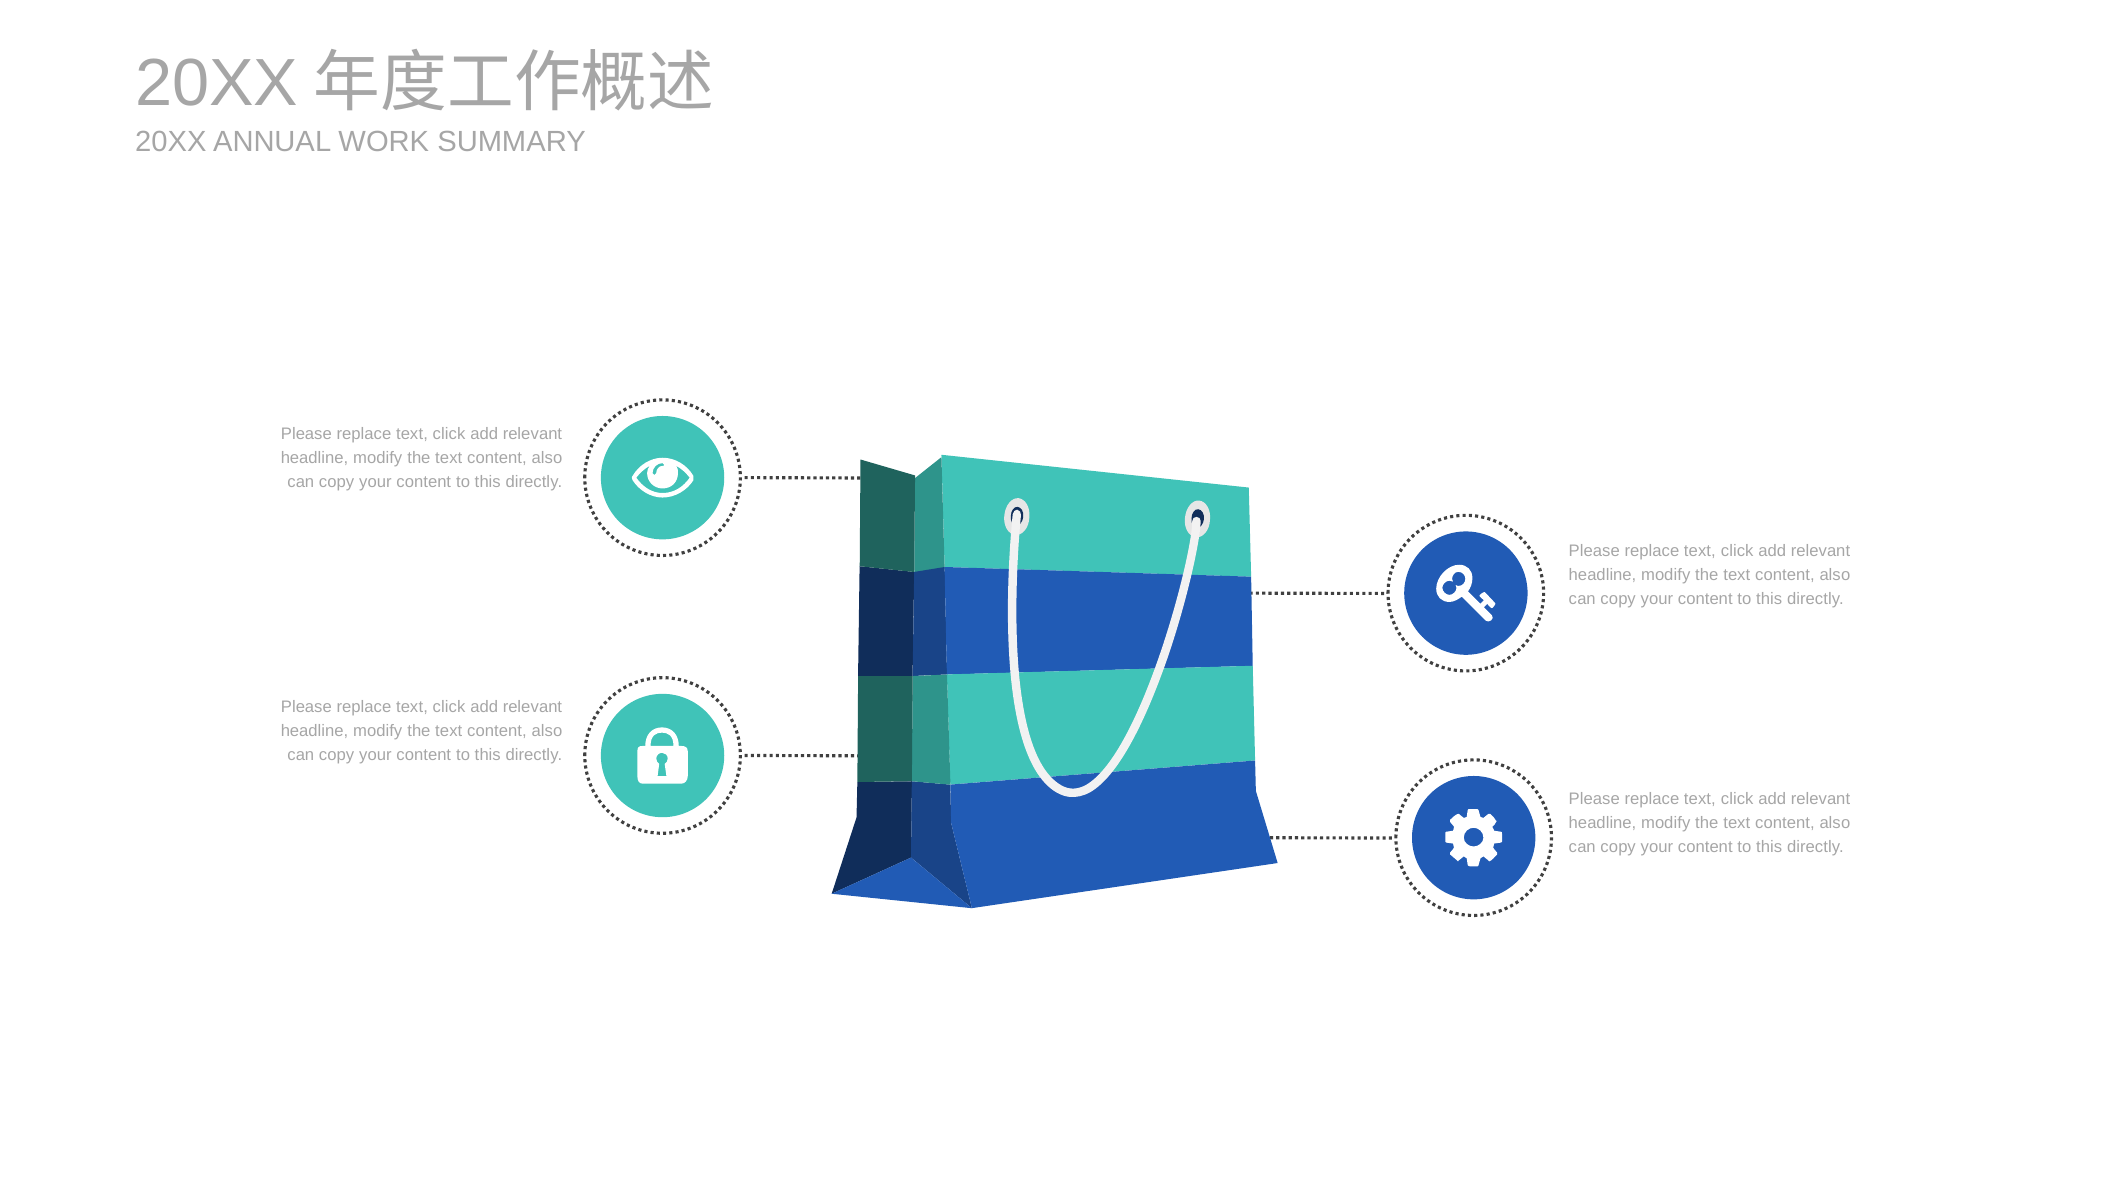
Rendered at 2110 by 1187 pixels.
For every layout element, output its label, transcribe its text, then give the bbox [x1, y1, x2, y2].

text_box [584, 399, 741, 556]
text_box Please replace text, click add relevant headline, modify the text content, also can copy your content to this directly. [271, 419, 563, 491]
text_box Please replace text, click add relevant headline, modify the text content, also can copy your content to this directly. [1568, 784, 1860, 856]
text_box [584, 677, 741, 834]
text_box Please replace text, click add relevant headline, modify the text content, also can copy your content to this directly. [1568, 535, 1860, 608]
text_box Please replace text, click add relevant headline, modify the text content, also can copy your content to this directly. [271, 692, 563, 764]
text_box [831, 454, 1278, 909]
text_box 20XX ANNUAL WORK SUMMARY [135, 122, 596, 158]
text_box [1395, 759, 1552, 916]
text_box 20XX年度工作概述 [135, 38, 783, 119]
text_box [1387, 515, 1544, 671]
